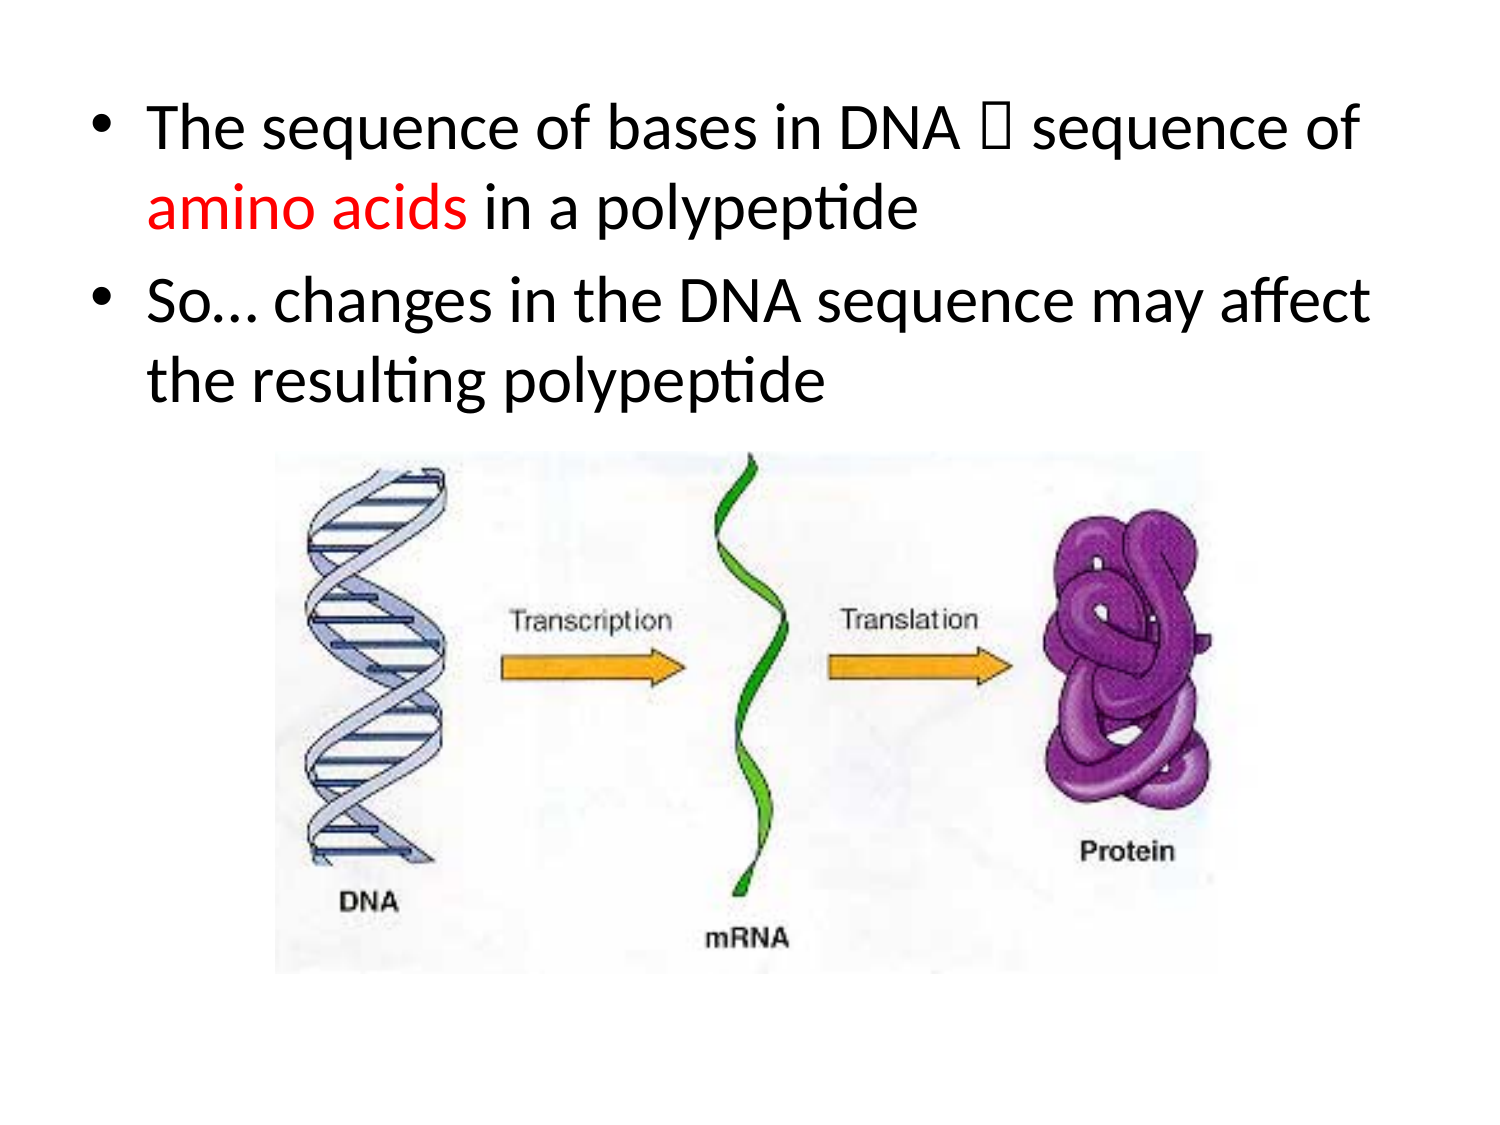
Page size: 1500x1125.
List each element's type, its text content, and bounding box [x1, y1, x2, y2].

list The sequence of bases in DNA  sequence of amino acids in a polypeptide So… changes in the DNA sequence may affect the resulting polypeptide [74, 74, 1426, 818]
picture [274, 451, 1263, 974]
